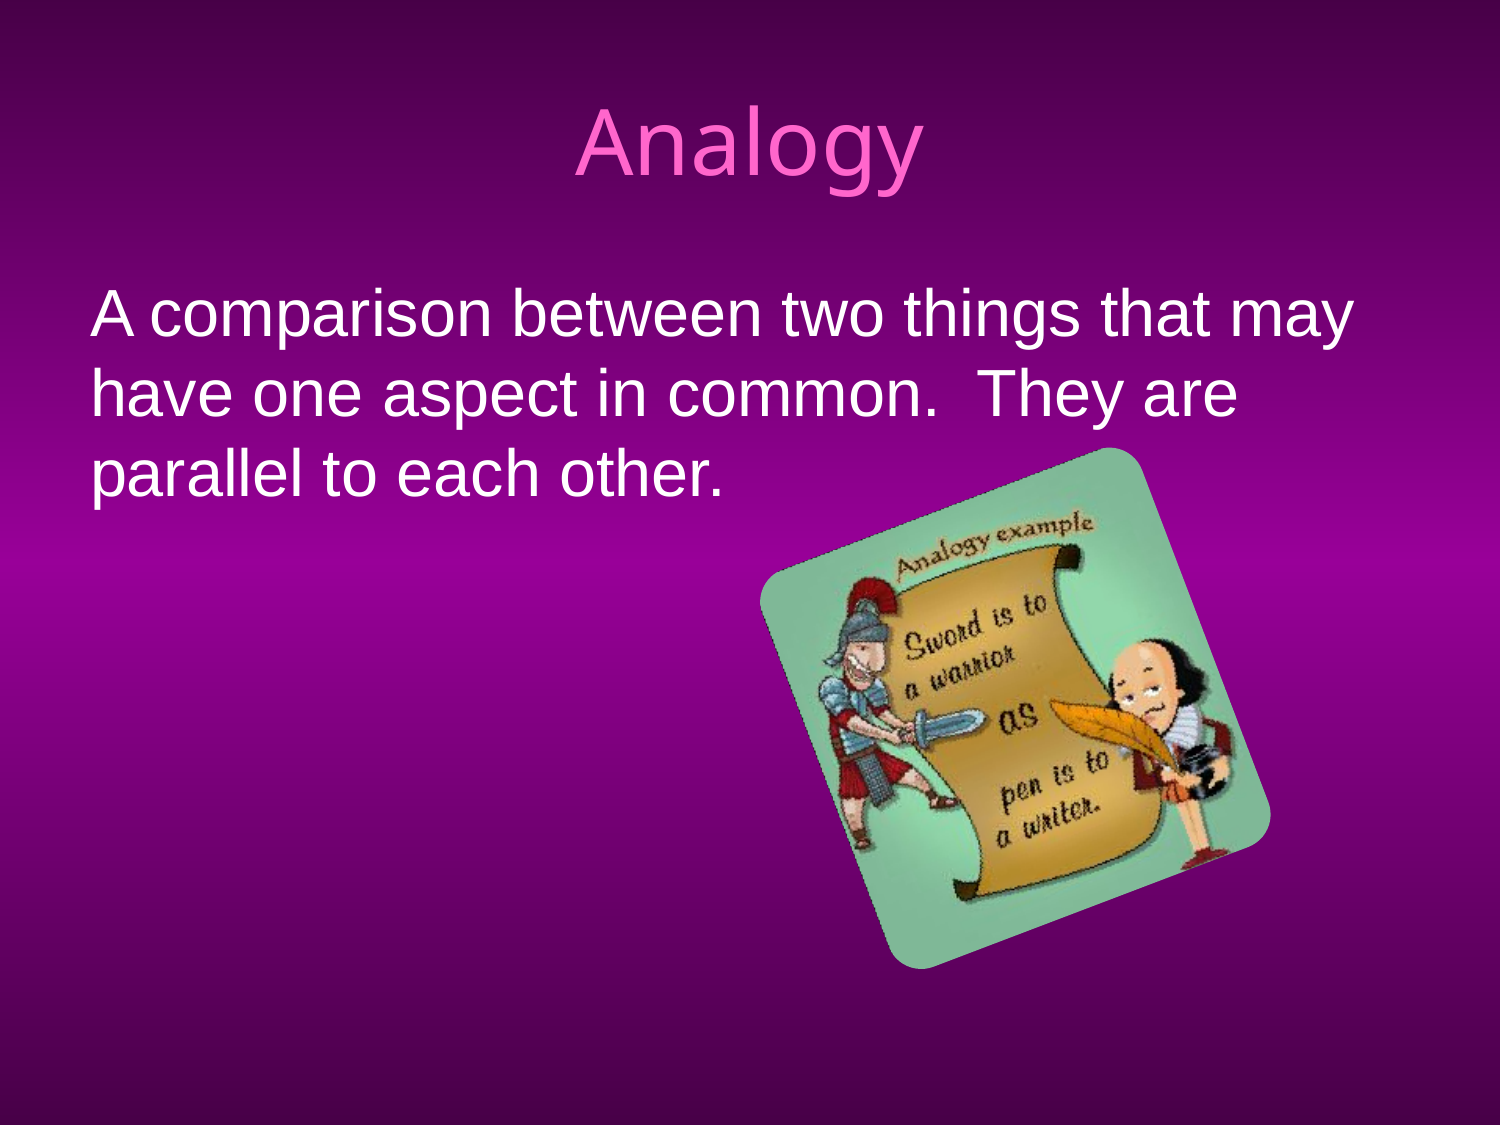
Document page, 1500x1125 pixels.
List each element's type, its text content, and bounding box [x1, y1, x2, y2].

list A comparison between two things that may have one aspect in common. They are parallel to each other. [74, 262, 1426, 1006]
picture [760, 447, 1271, 969]
title Analogy [74, 44, 1426, 233]
